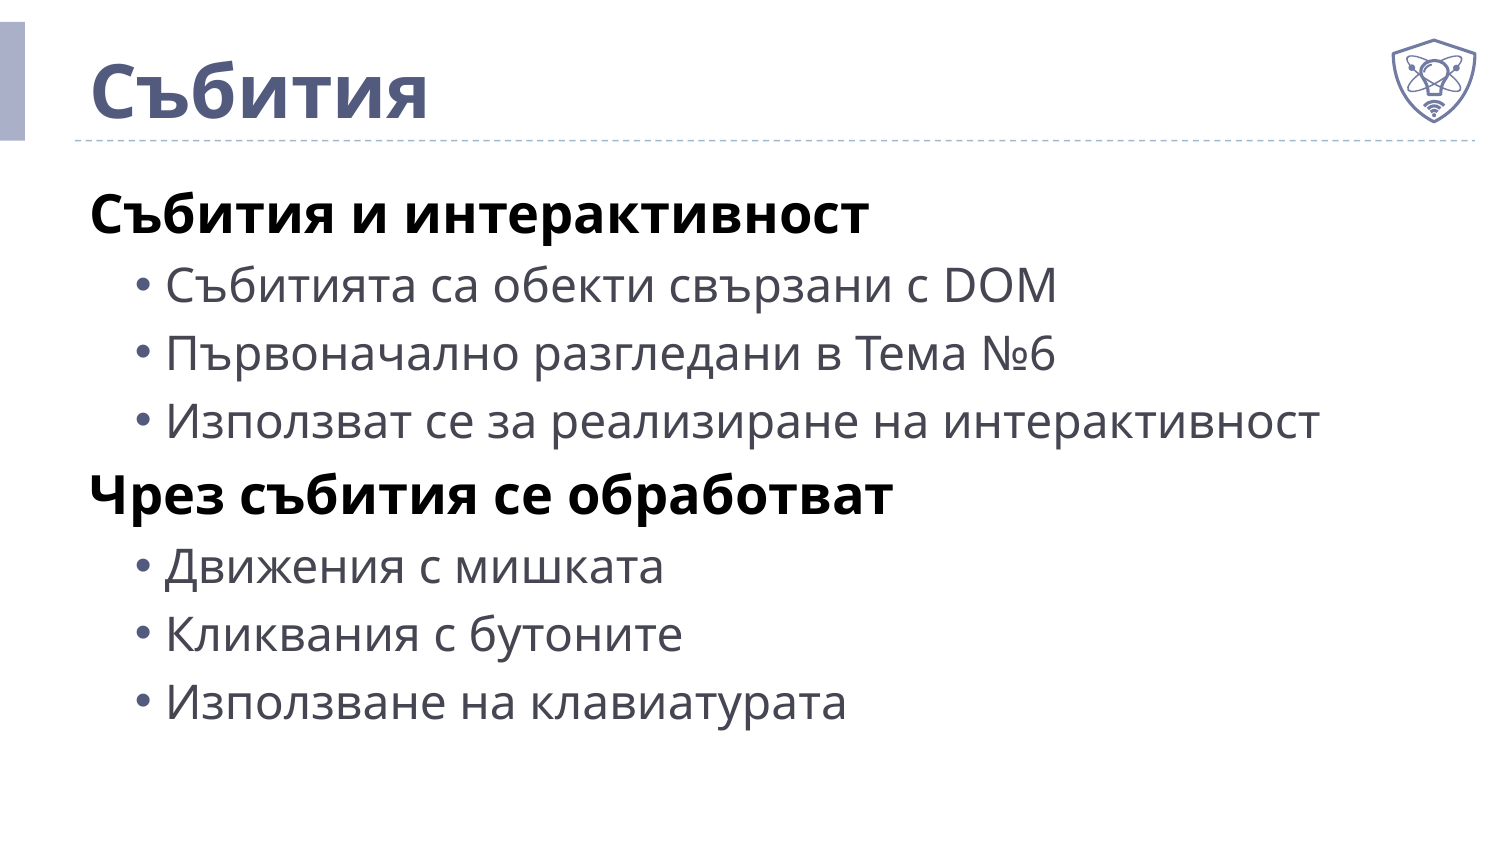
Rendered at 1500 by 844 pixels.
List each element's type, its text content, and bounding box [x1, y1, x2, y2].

list Събития и интерактивност Събитията са обекти свързани с DOM Първоначално разгледани в Тема №6 Използват се за реализиране на интерактивност Чрез събития се обработват Движения с мишката Кликвания с бутоните Използване на клавиатурата [75, 171, 1475, 835]
title Събития [75, 18, 1475, 141]
